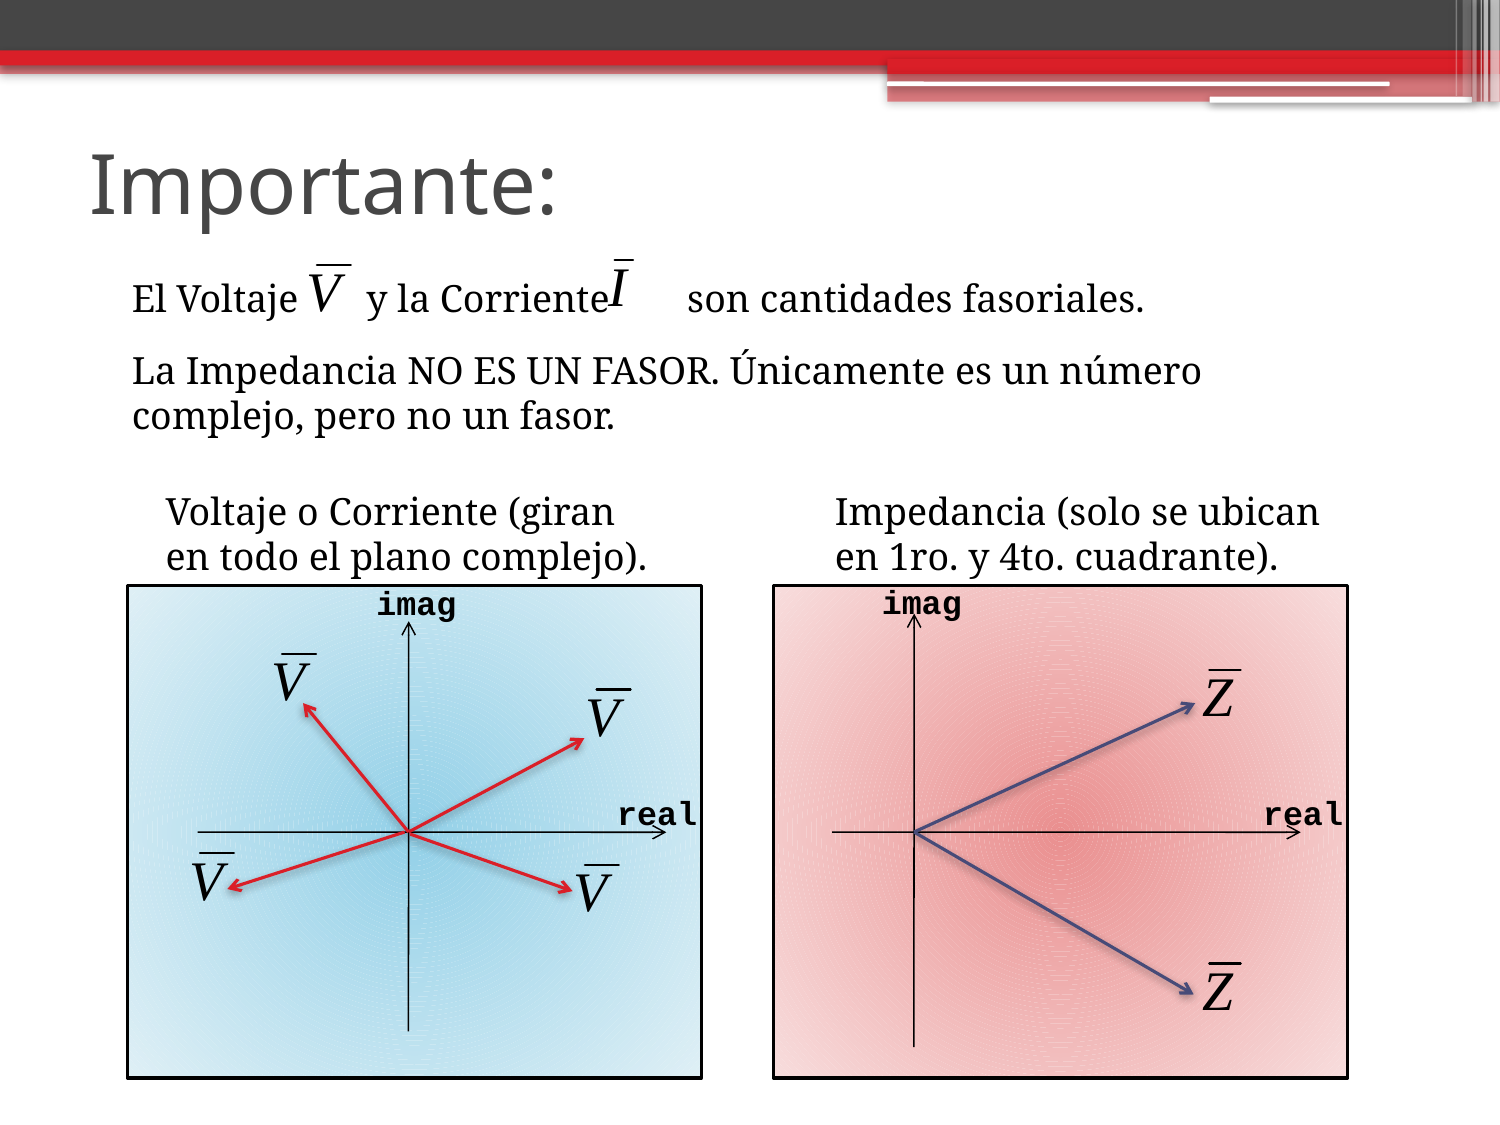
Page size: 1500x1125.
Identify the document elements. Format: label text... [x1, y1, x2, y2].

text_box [116, 245, 1313, 329]
title Importante: [75, 93, 1425, 270]
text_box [127, 480, 744, 1079]
text_box La Impedancia NO ES UN FASOR. Únicamente es un número complejo, pero no un fasor. [117, 339, 1278, 445]
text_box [773, 480, 1390, 1079]
